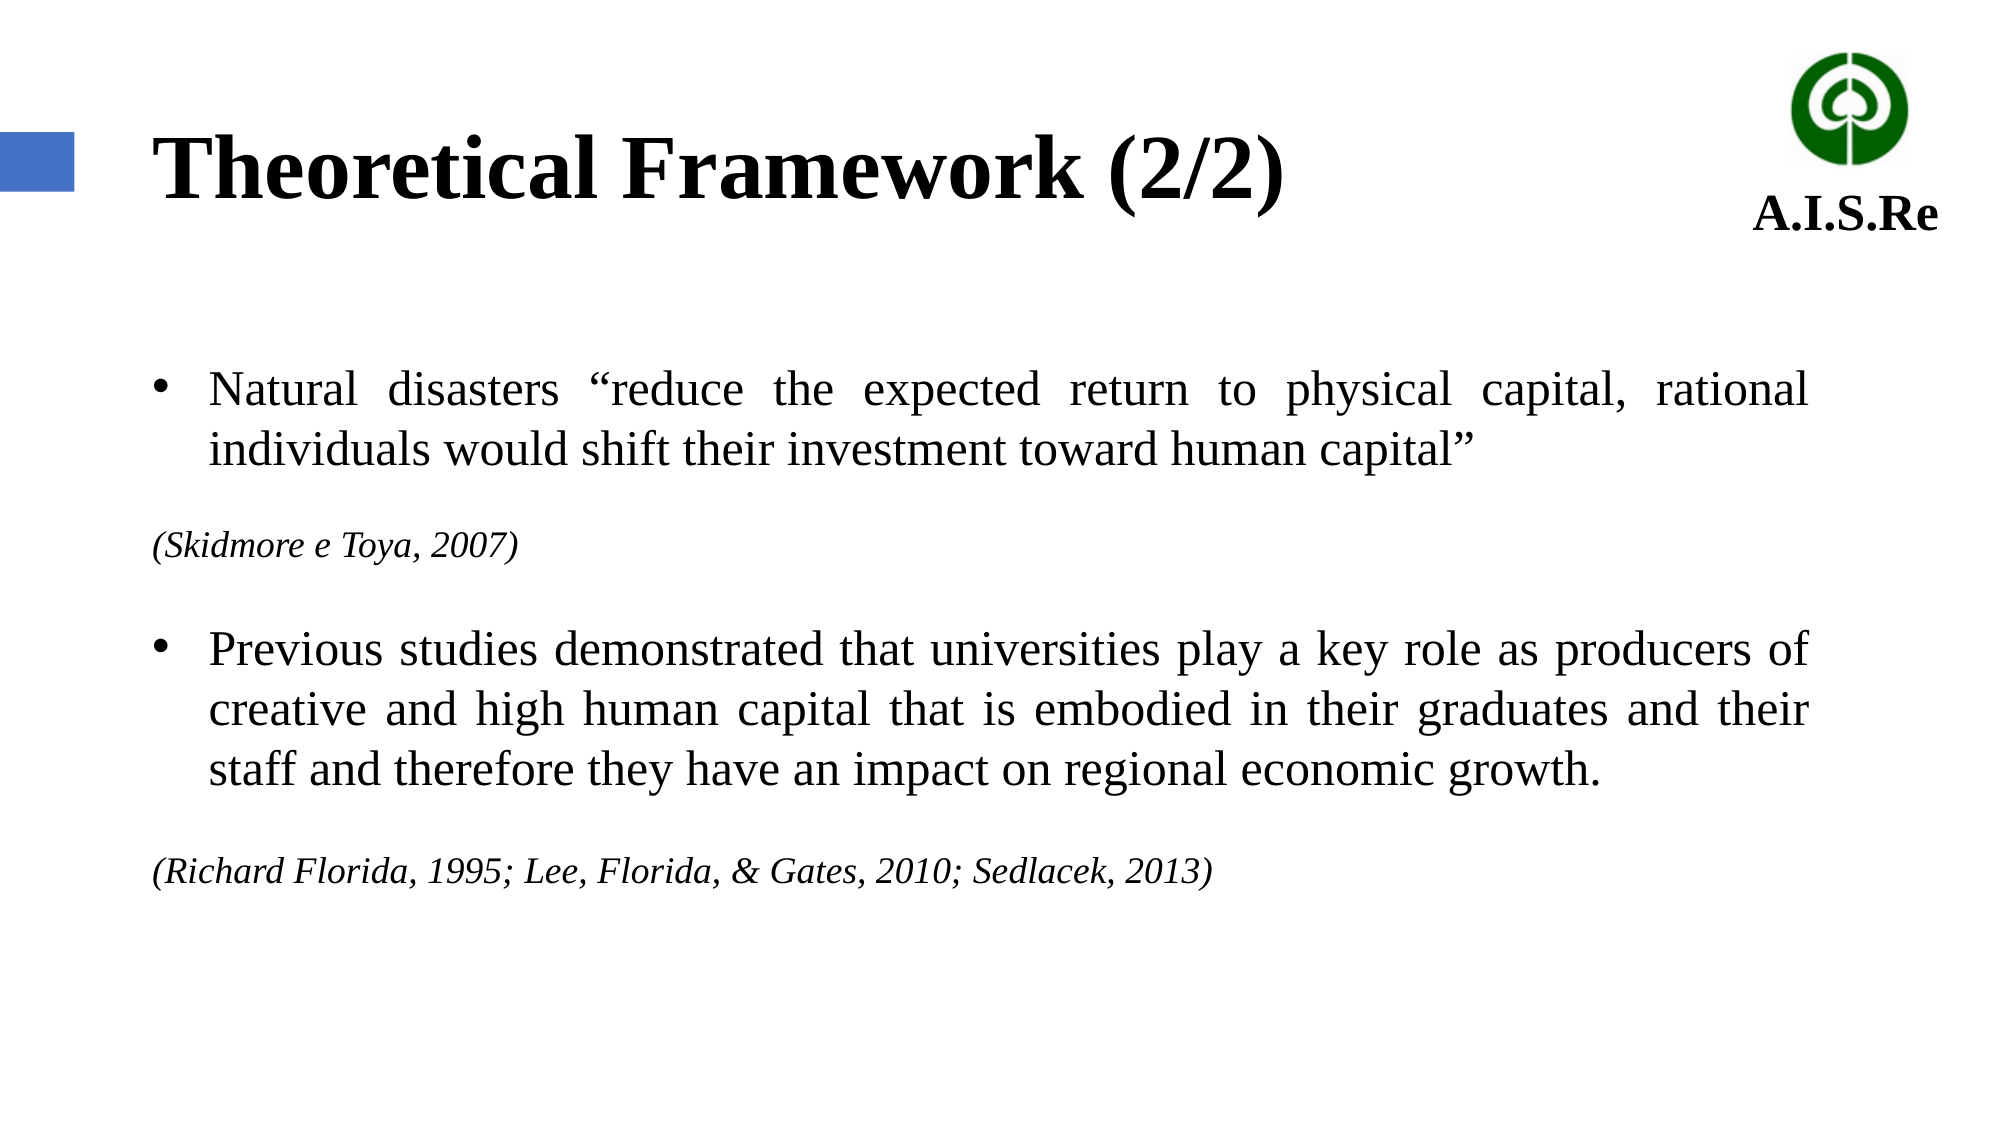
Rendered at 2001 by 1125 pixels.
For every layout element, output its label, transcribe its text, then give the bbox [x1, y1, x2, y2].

picture [1789, 47, 1913, 172]
text_box Natural disasters “reduce the expected return to physical capital, rational individuals would shift their investment toward human capital” (Skidmore e Toya, 2007) Previous studies demonstrated that universities play a key role as producers of creative and high human capital that is embodied in their graduates and their staff and therefore they have an impact on regional economic growth. (Richard Florida, 1995; Lee, Florida, & Gates, 2010; Sedlacek, 2013) [137, 348, 1826, 898]
title Theoretical Framework (2/2) [137, 59, 1863, 278]
text_box A.I.S.Re [1737, 171, 1965, 249]
